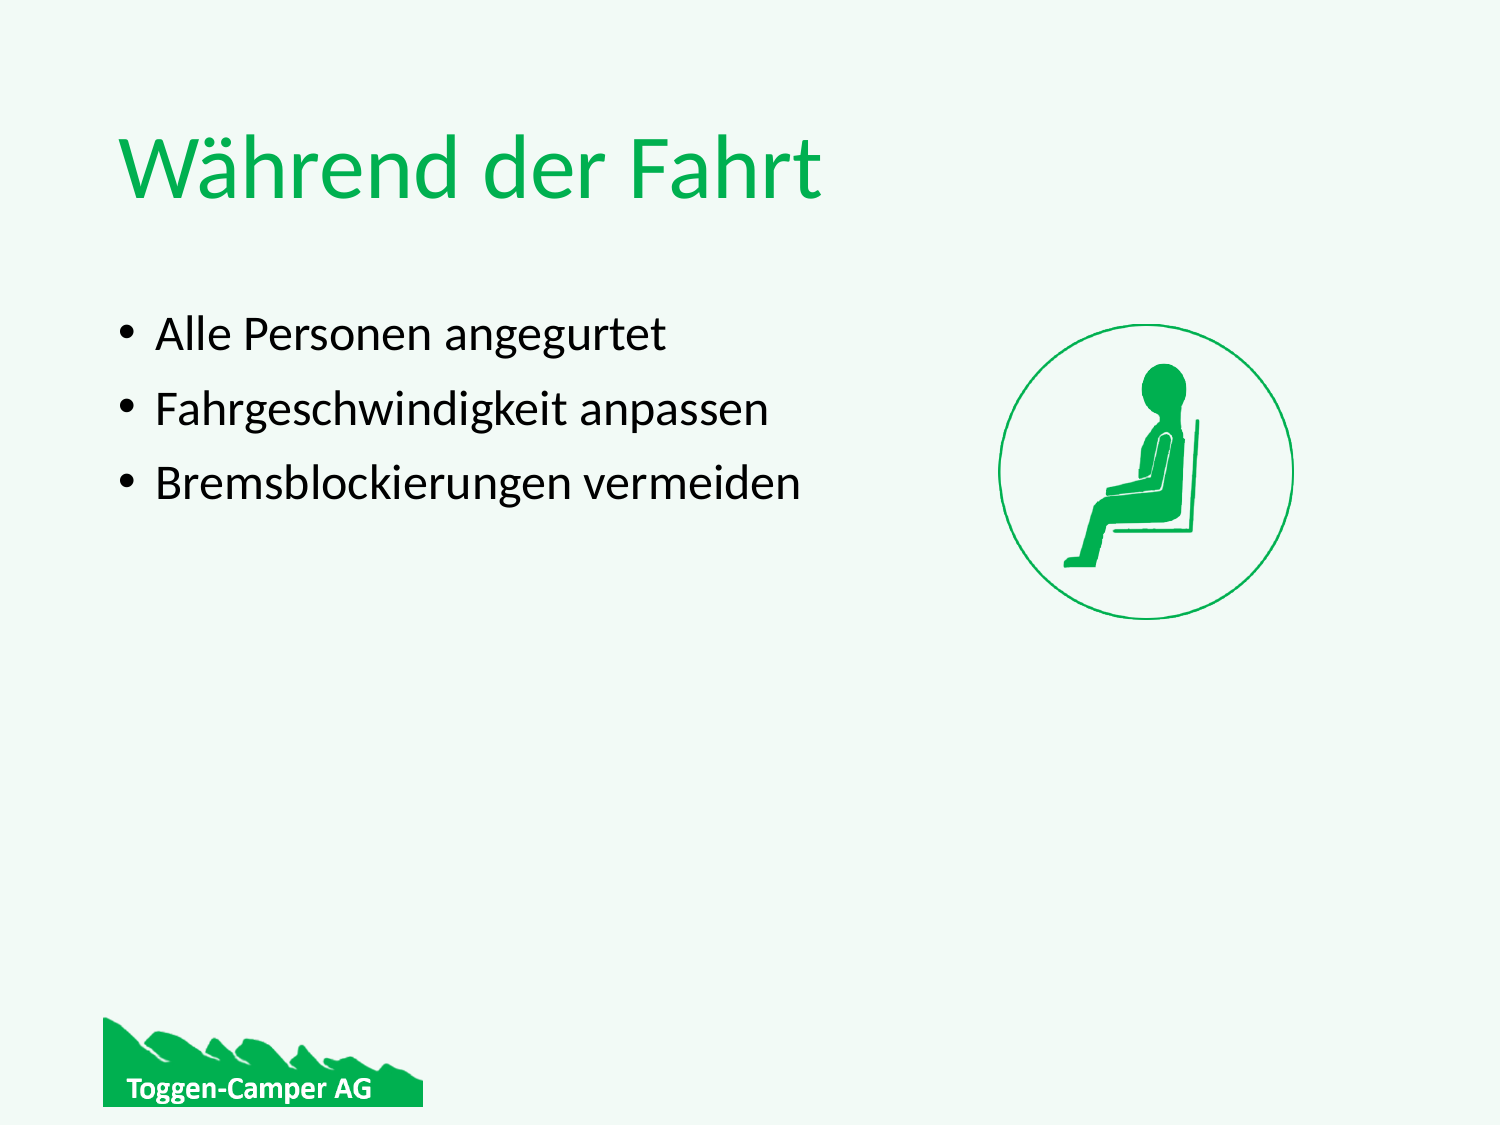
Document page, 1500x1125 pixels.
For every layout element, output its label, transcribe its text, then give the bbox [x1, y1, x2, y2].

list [998, 324, 1294, 620]
picture [103, 1014, 423, 1125]
title Während der Fahrt [103, 59, 1397, 278]
list Alle Personen angegurtet Fahrgeschwindigkeit anpassen Bremsblockierungen vermeiden [103, 299, 871, 1014]
